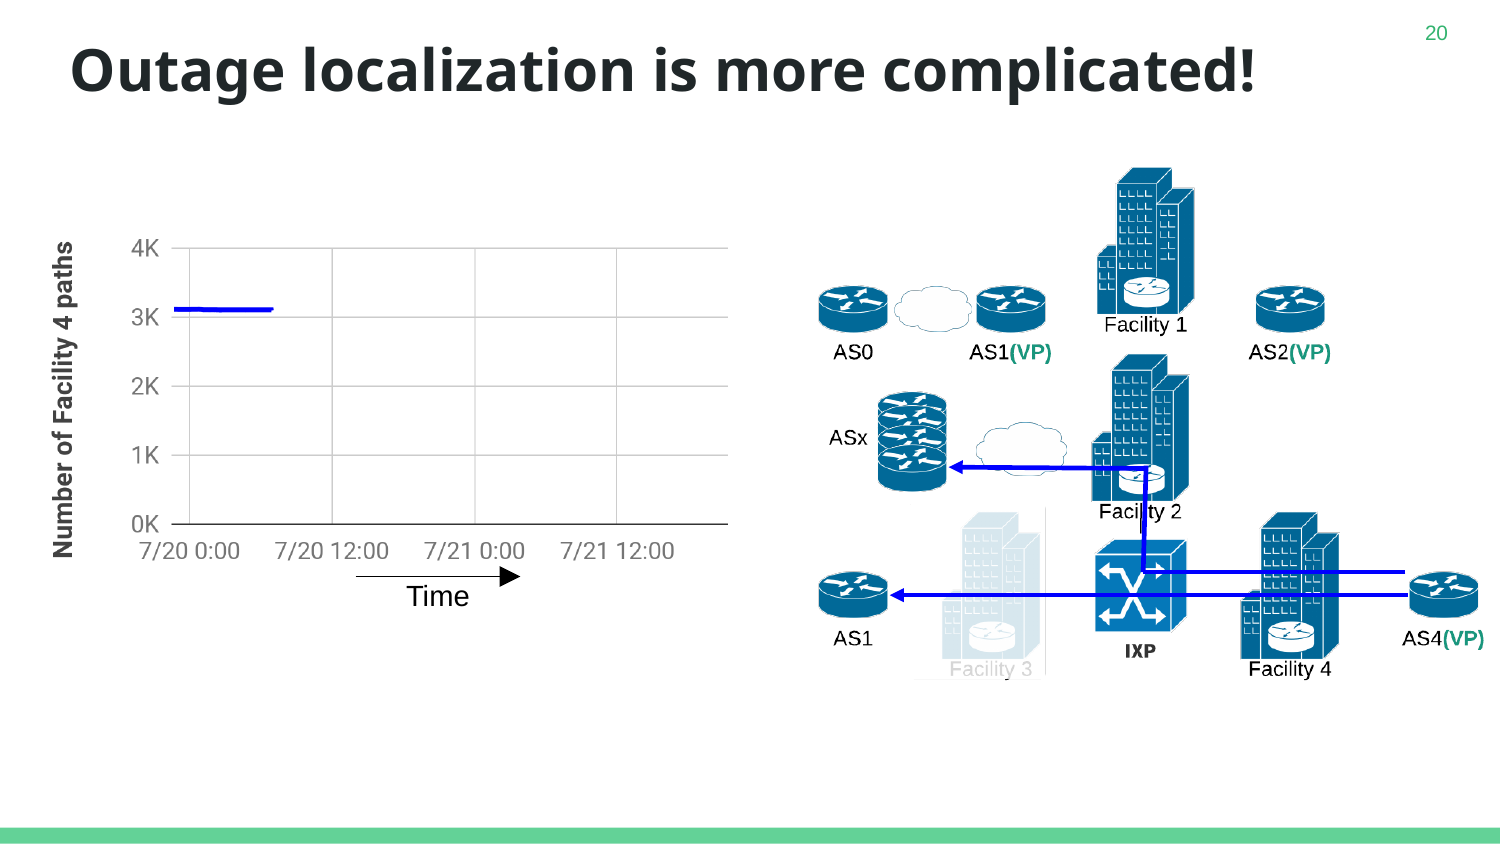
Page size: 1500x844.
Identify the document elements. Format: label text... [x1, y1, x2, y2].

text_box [1142, 465, 1147, 573]
slide_number 20 [1410, 0, 1500, 65]
text_box Time [389, 585, 487, 608]
title Outage localization is more complicated! [55, 17, 1480, 112]
picture [774, 137, 1500, 718]
picture [24, 211, 750, 573]
